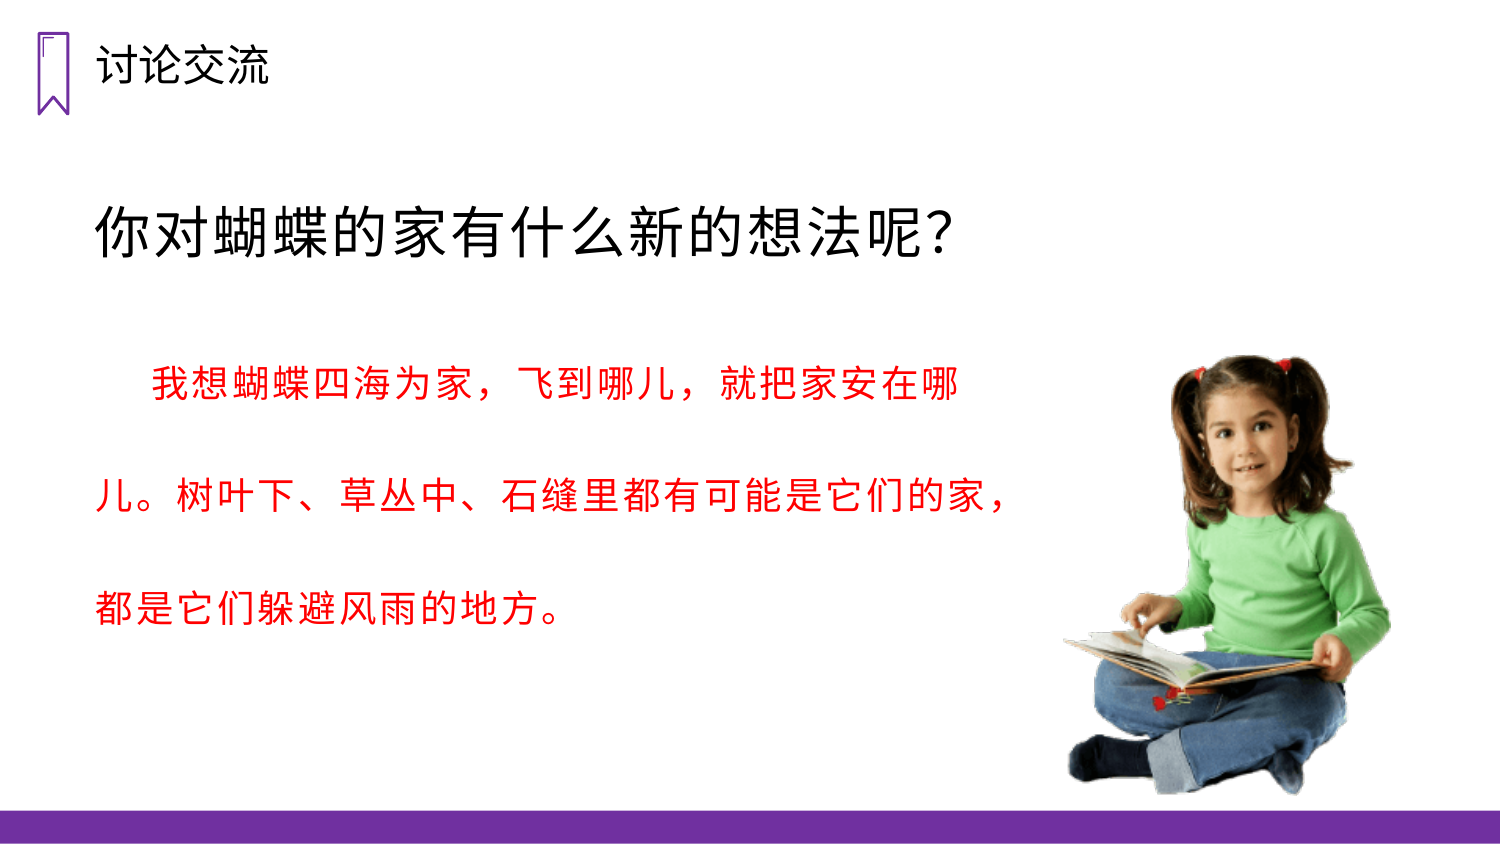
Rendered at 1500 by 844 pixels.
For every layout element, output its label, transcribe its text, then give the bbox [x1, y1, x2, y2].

picture [1062, 354, 1391, 796]
text_box 讨论交流 [83, 32, 282, 96]
text_box 你对蝴蝶的家有什么新的想法呢？ [82, 164, 1004, 271]
text_box 我想蝴蝶四海为家，飞到哪儿，就把家安在哪儿。树叶下、草丛中、石缝里都有可能是它们的家，都是它们躲避风雨的地方。 [84, 286, 1004, 636]
